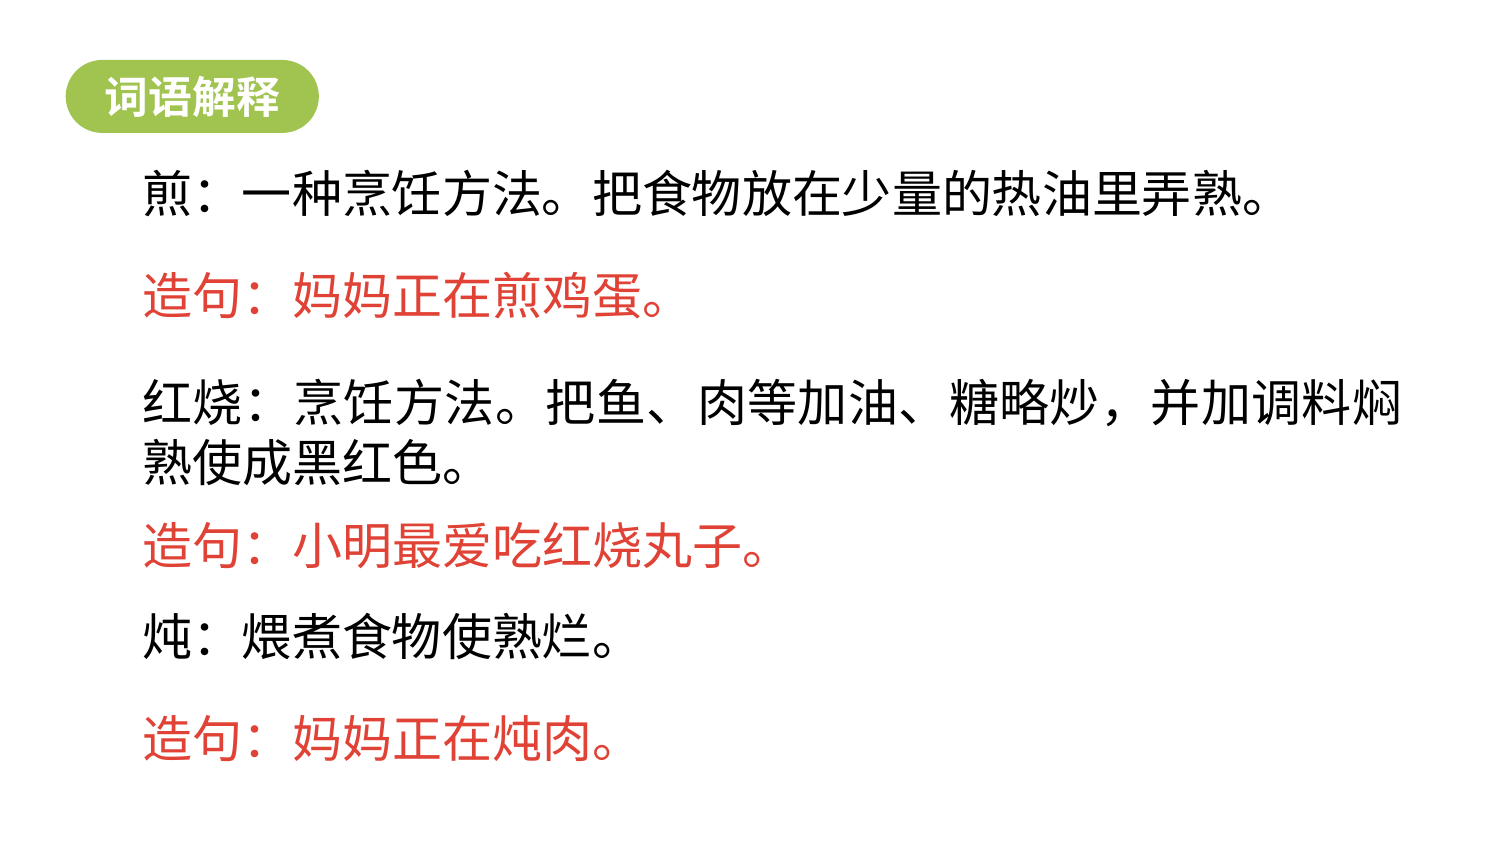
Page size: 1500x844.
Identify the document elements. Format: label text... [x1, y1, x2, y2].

text_box 词语解释 [64, 58, 320, 134]
text_box 造句：小明最爱吃红烧丸子。 [130, 478, 940, 581]
text_box 红烧：烹饪方法。把鱼、肉等加油、糖略炒，并加调料焖熟使成黑红色。 [130, 365, 1415, 497]
text_box 煎：一种烹饪方法。把食物放在少量的热油里弄熟。 [130, 156, 1369, 228]
text_box 造句：妈妈正在煎鸡蛋。 [130, 228, 1141, 330]
text_box 造句：妈妈正在炖肉。 [130, 671, 940, 773]
text_box 炖：煨煮食物使熟烂。 [130, 599, 1228, 671]
